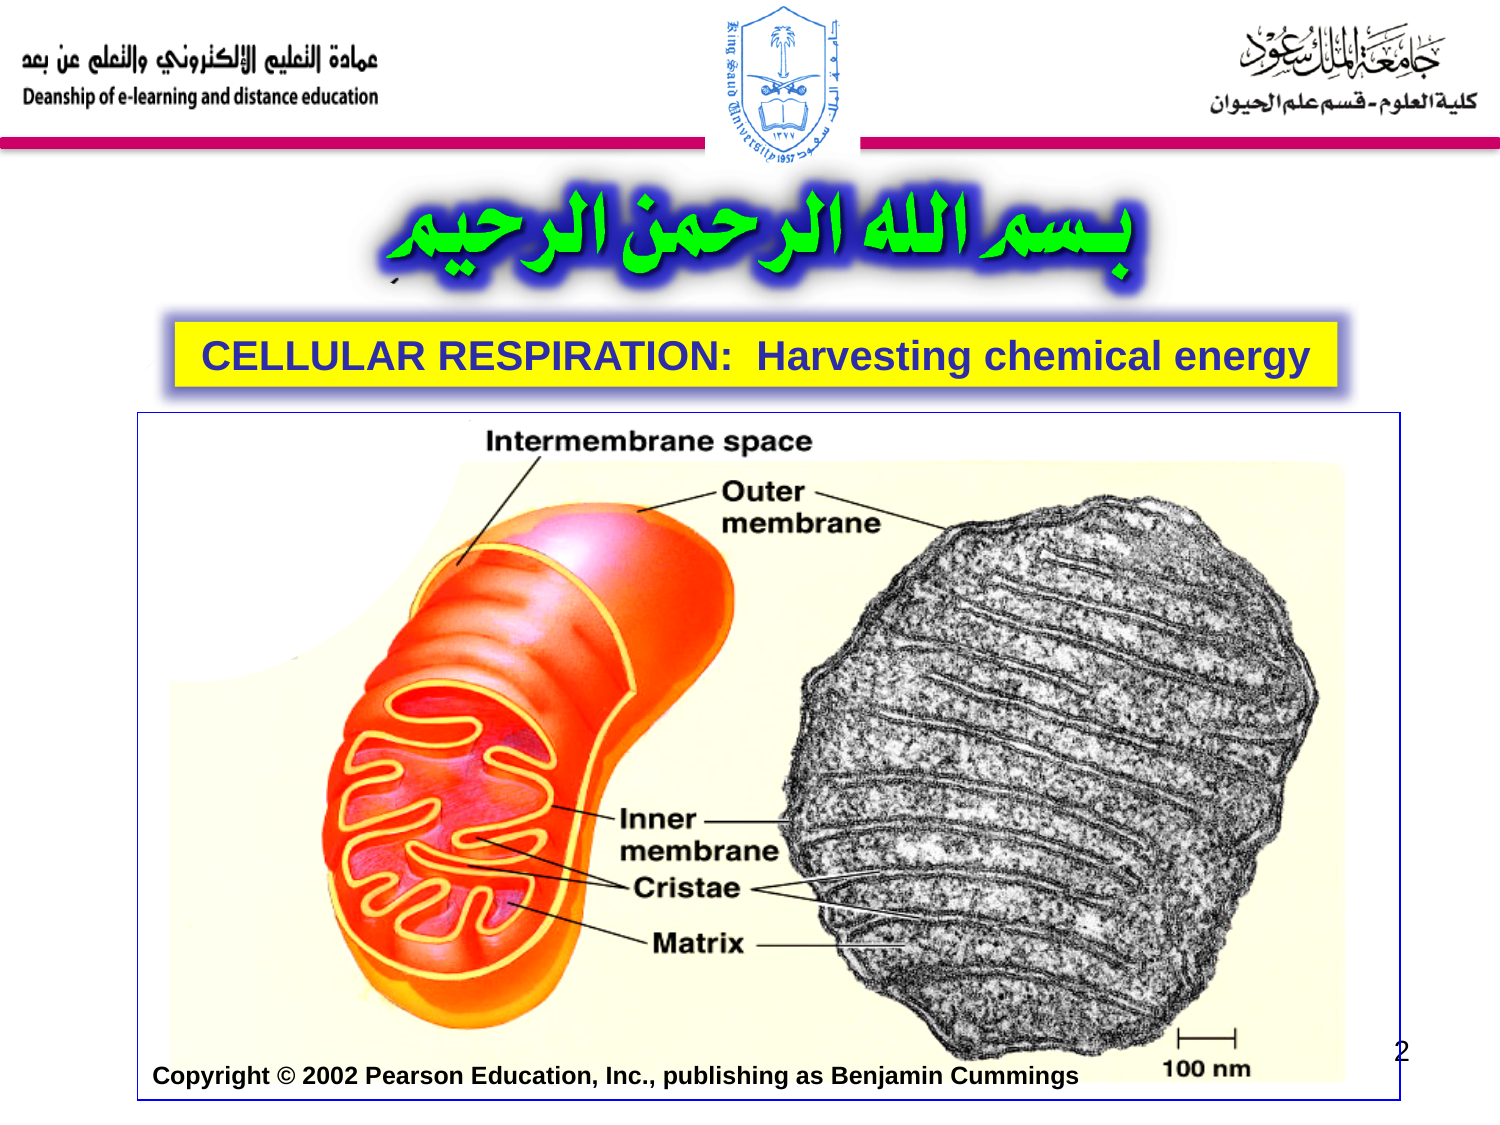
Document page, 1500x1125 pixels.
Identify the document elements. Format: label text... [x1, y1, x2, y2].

text_box Copyright © 2002 Pearson Education, Inc., publishing as Benjamin Cummings [137, 1096, 1163, 1115]
text_box [1163, 412, 1400, 1100]
slide_number 2 [1163, 1024, 1426, 1103]
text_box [0, 0, 1500, 168]
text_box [87, 265, 1363, 1088]
picture [324, 129, 1206, 301]
